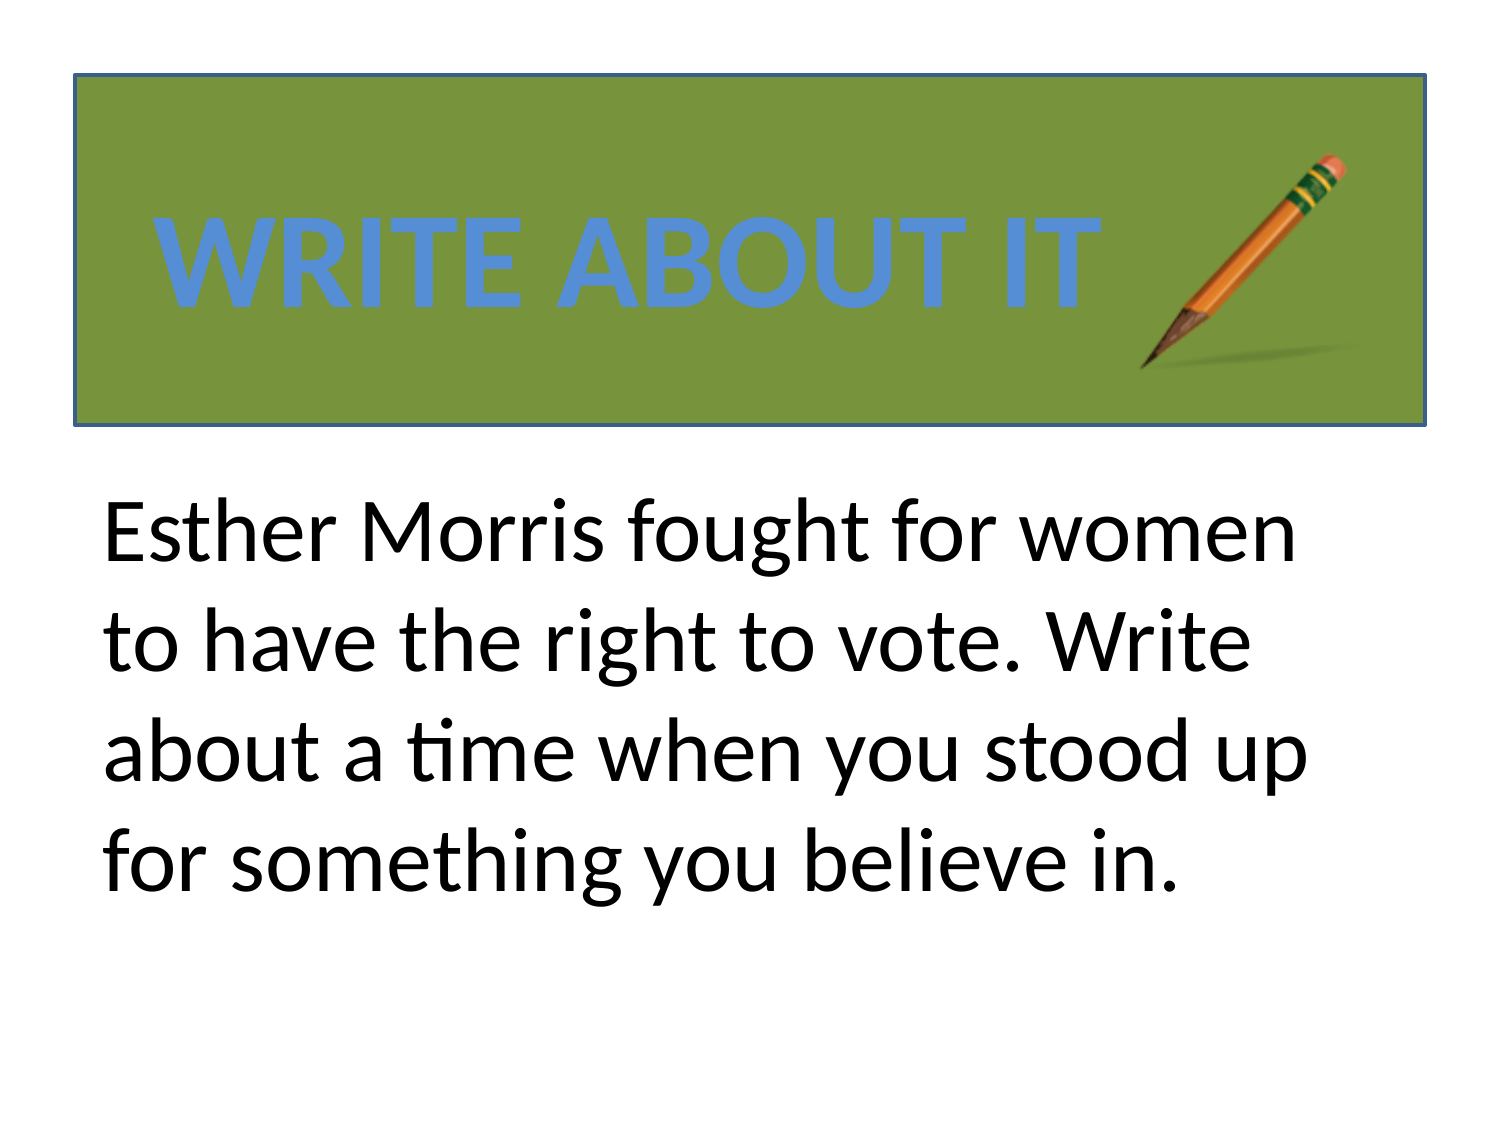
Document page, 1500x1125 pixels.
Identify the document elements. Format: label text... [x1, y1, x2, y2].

text_box [73, 73, 1427, 427]
text_box WRITE ABOUT IT [137, 162, 1094, 343]
text_box Esther Morris fought for women to have the right to vote. Write about a time when you stood up for something you believe in. [87, 462, 1413, 918]
picture [1099, 112, 1401, 413]
